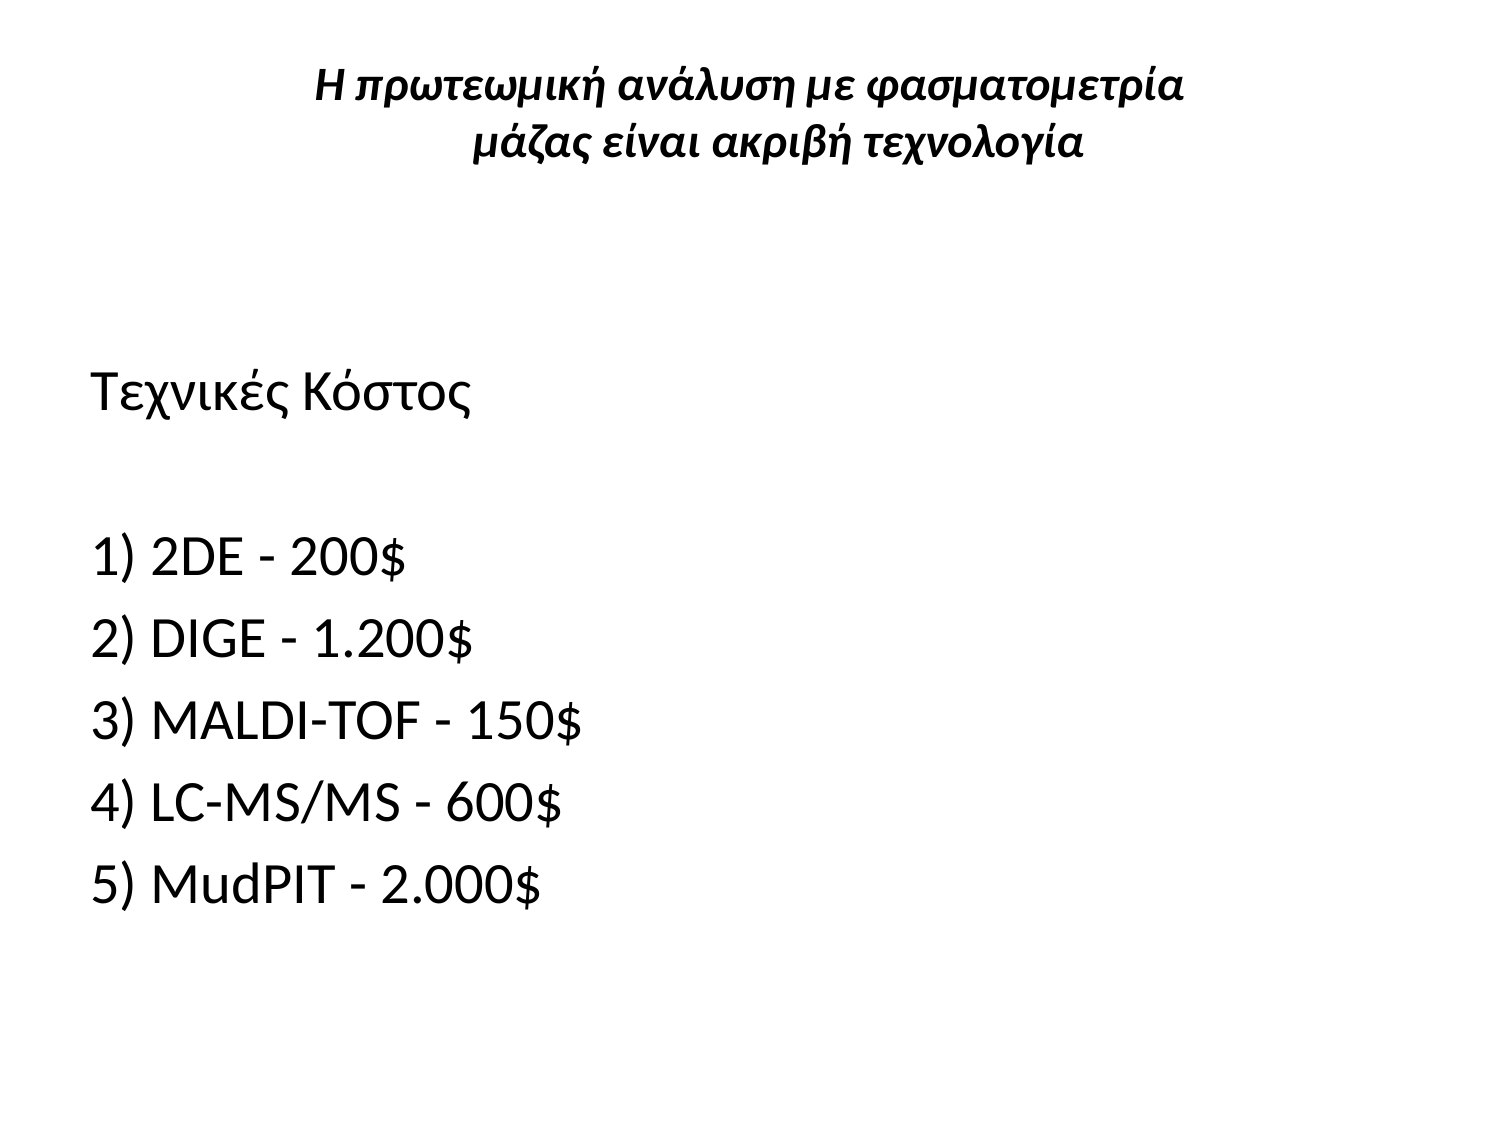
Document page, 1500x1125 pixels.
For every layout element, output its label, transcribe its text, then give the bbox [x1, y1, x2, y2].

title Η πρωτεωμική ανάλυση με φασματομετρία μάζας είναι ακριβή τεχνολογία [75, 45, 1425, 233]
list Τεχνικές Κόστος 1) 2DE - 200$ 2) DIGE - 1.200$ 3) MALDI-TOF - 150$ 4) LC-MS/MS - 600$ 5) MudPIT - 2.000$ [75, 262, 1425, 1005]
